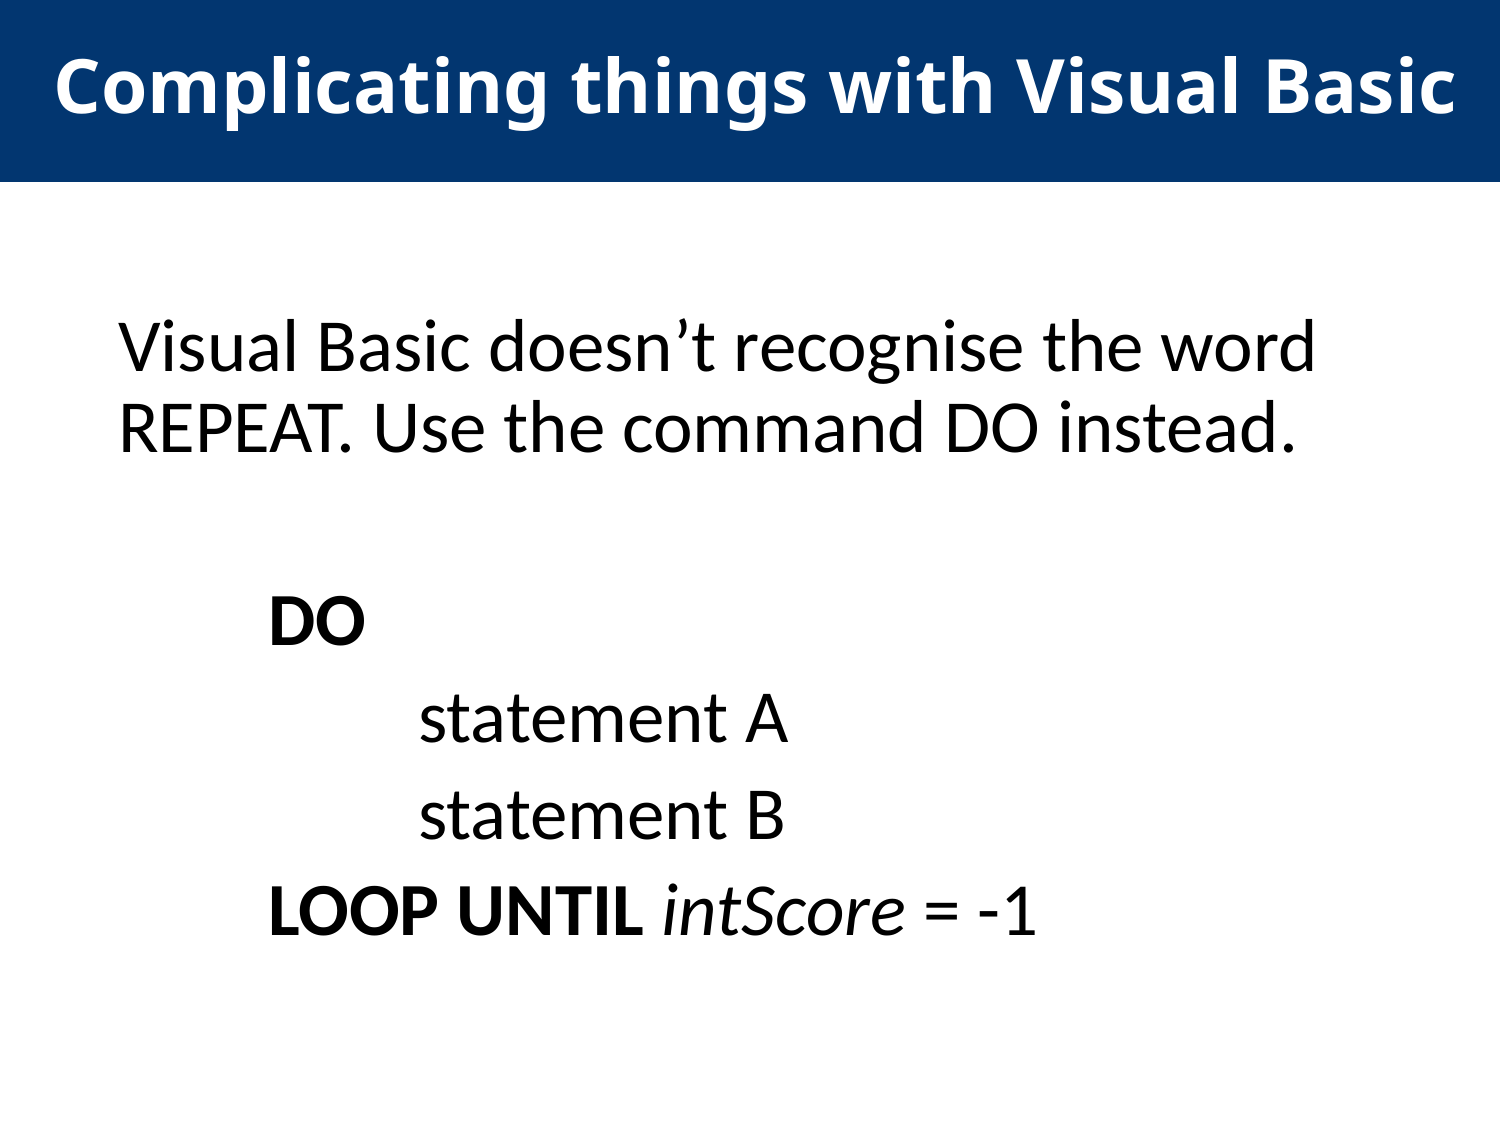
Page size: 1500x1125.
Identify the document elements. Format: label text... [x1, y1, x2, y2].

text_box Complicating things with Visual Basic [29, 30, 1483, 136]
text_box [0, 0, 1500, 182]
list Visual Basic doesn’t recognise the word REPEAT. Use the command DO instead. DO statement A statement B LOOP UNTIL intScore = -1 [103, 299, 1397, 1014]
